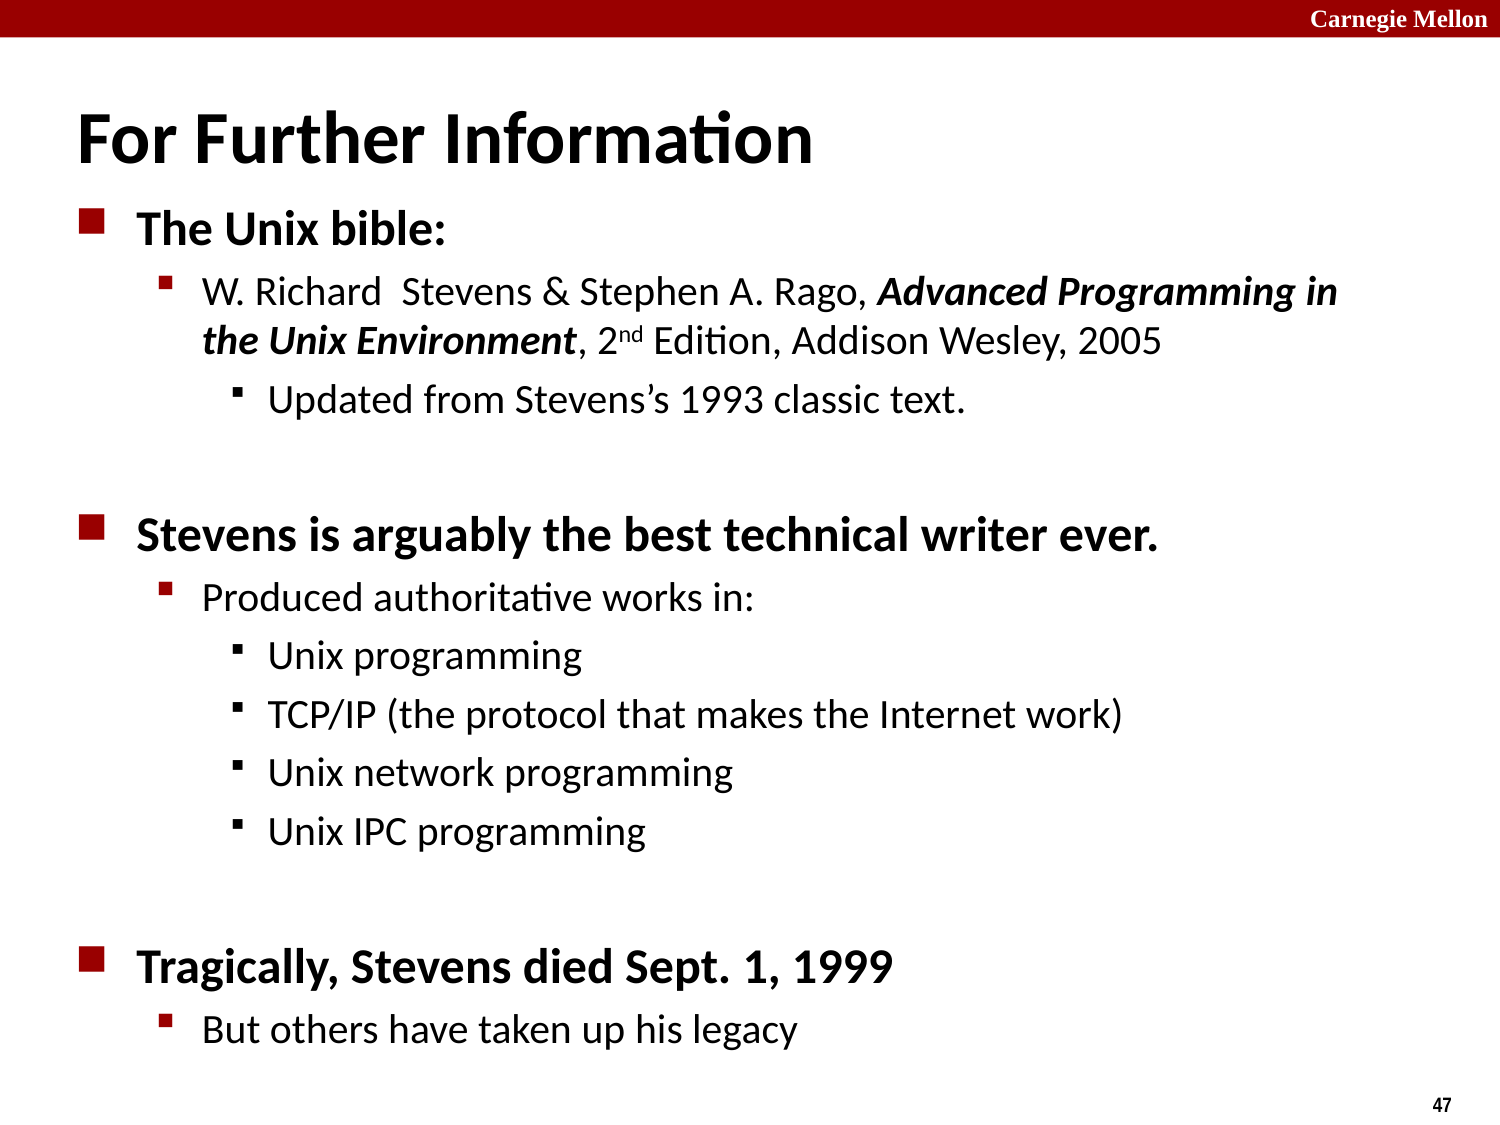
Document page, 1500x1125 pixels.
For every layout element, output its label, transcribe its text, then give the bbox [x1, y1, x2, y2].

list The Unix bible: W. Richard Stevens & Stephen A. Rago, Advanced Programming in the Unix Environment, 2nd Edition, Addison Wesley, 2005 Updated from Stevens’s 1993 classic text. Stevens is arguably the best technical writer ever. Produced authoritative works in: Unix programming TCP/IP (the protocol that makes the Internet work) Unix network programming Unix IPC programming Tragically, Stevens died Sept. 1, 1999 But others have taken up his legacy [64, 187, 1361, 1004]
title For Further Information [62, 71, 1309, 197]
